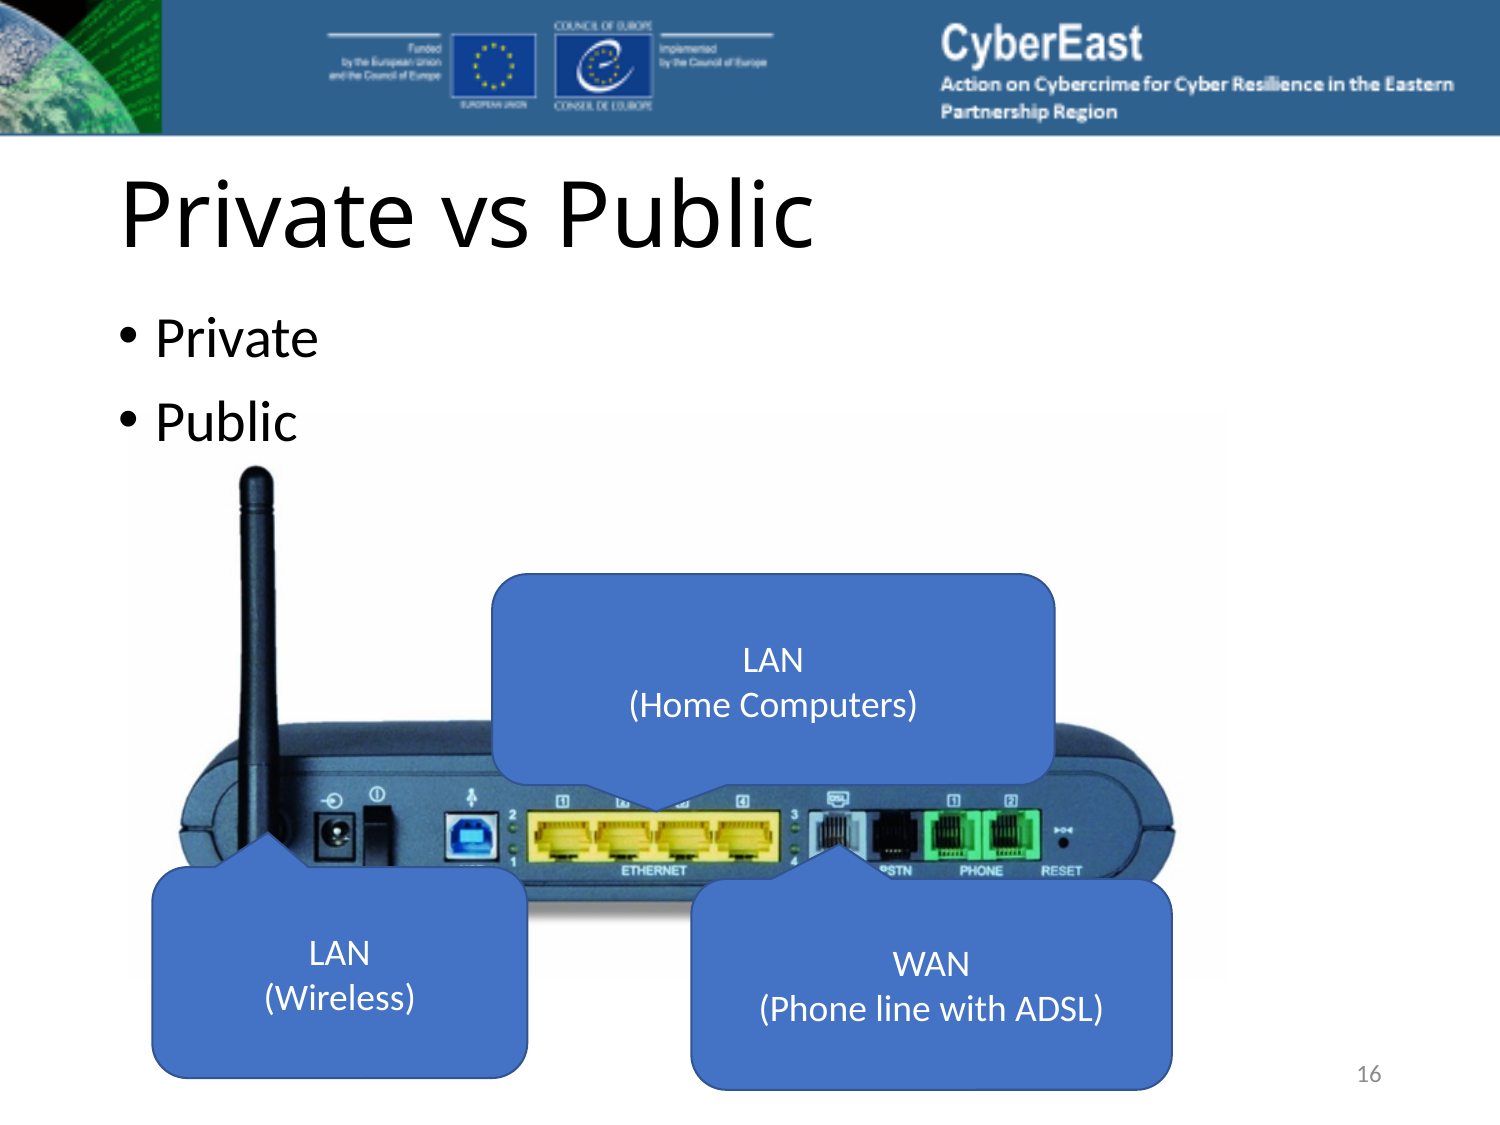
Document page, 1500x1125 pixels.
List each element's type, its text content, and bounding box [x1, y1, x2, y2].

list Private Public [103, 299, 1397, 1014]
slide_number 16 [1059, 1042, 1397, 1103]
text_box LAN (Wireless) [151, 981, 529, 1080]
text_box WAN (Phone line with ADSL) [690, 981, 1173, 1091]
title Private vs Public [103, 59, 1397, 278]
picture [0, 0, 1500, 1125]
